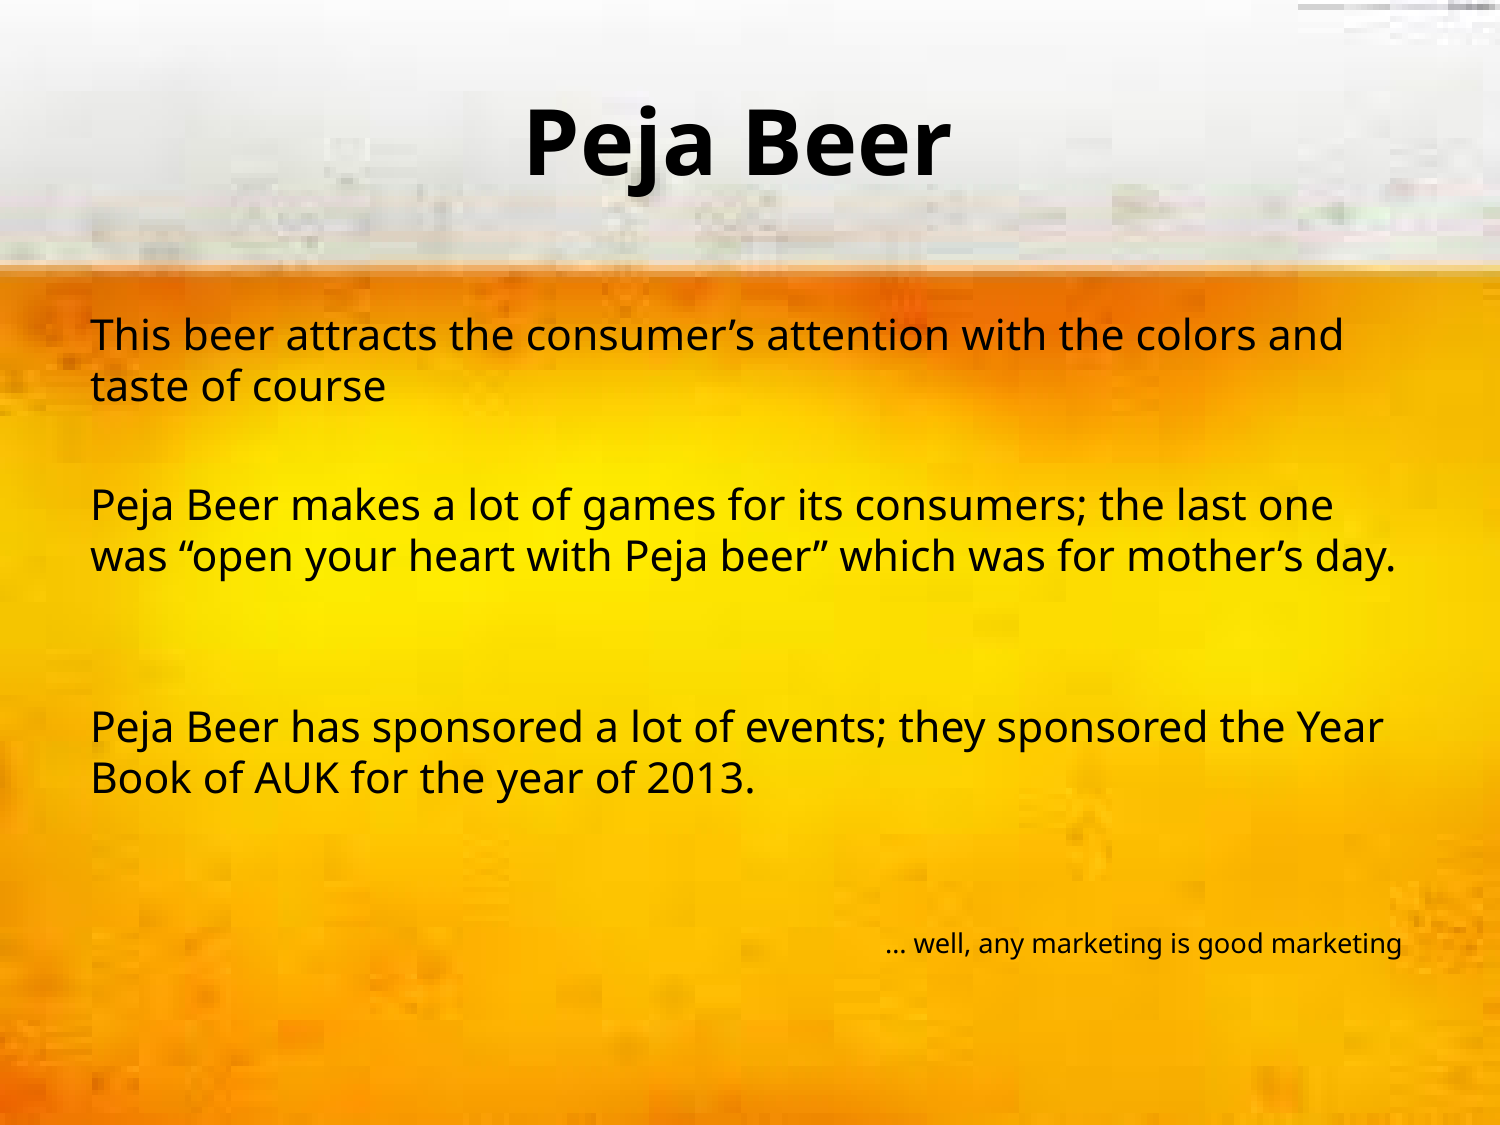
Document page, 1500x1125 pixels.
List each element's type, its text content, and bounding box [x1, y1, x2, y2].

list This beer attracts the consumer’s attention with the colors and taste of course Peja Beer makes a lot of games for its consumers; the last one was “open your heart with Peja beer” which was for mother’s day. Peja Beer has sponsored a lot of events; they sponsored the Year Book of AUK for the year of 2013. … well, any marketing is good marketing [75, 299, 1425, 1043]
title Peja Beer [75, 45, 1425, 233]
picture [0, 0, 1500, 1125]
